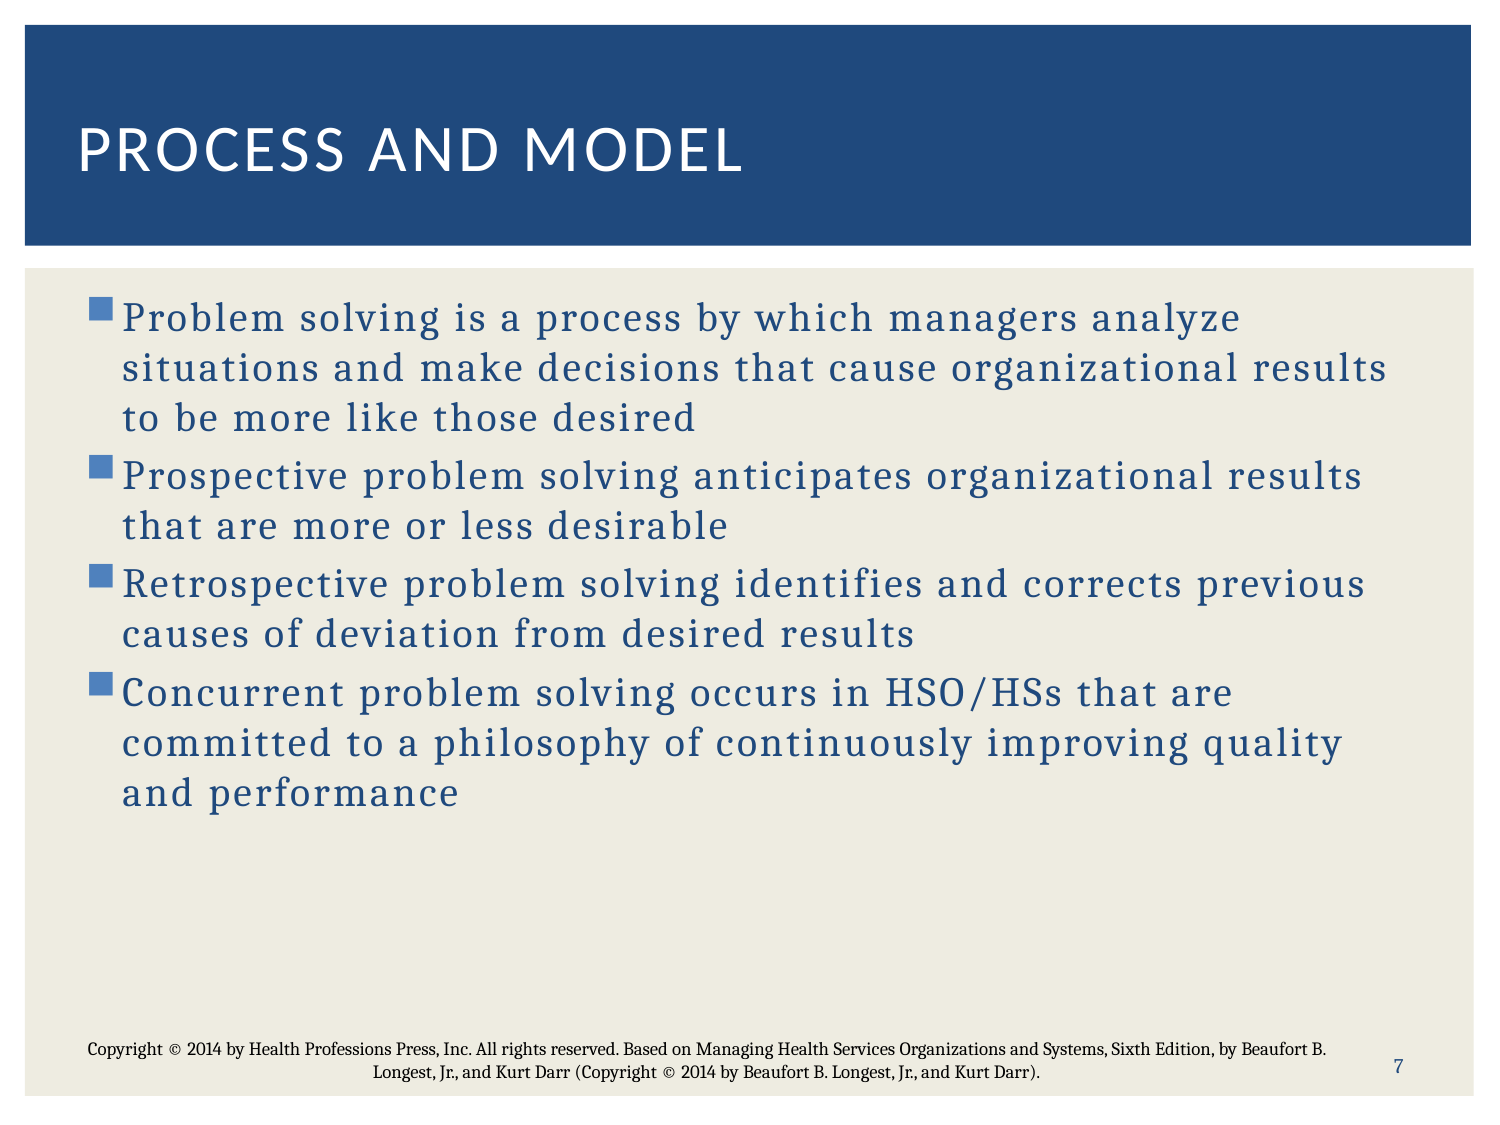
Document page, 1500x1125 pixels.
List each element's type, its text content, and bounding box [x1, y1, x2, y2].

title Process and Model [62, 58, 1438, 232]
slide_number 7 [1349, 1041, 1448, 1089]
list Problem solving is a process by which managers analyze situations and make decisions that cause organizational results to be more like those desired Prospective problem solving anticipates organizational results that are more or less desirable Retrospective problem solving identifies and corrects previous causes of deviation from desired results Concurrent problem solving occurs in HSO/HSs that are committed to a philosophy of continuously improving quality and performance [62, 281, 1442, 1005]
